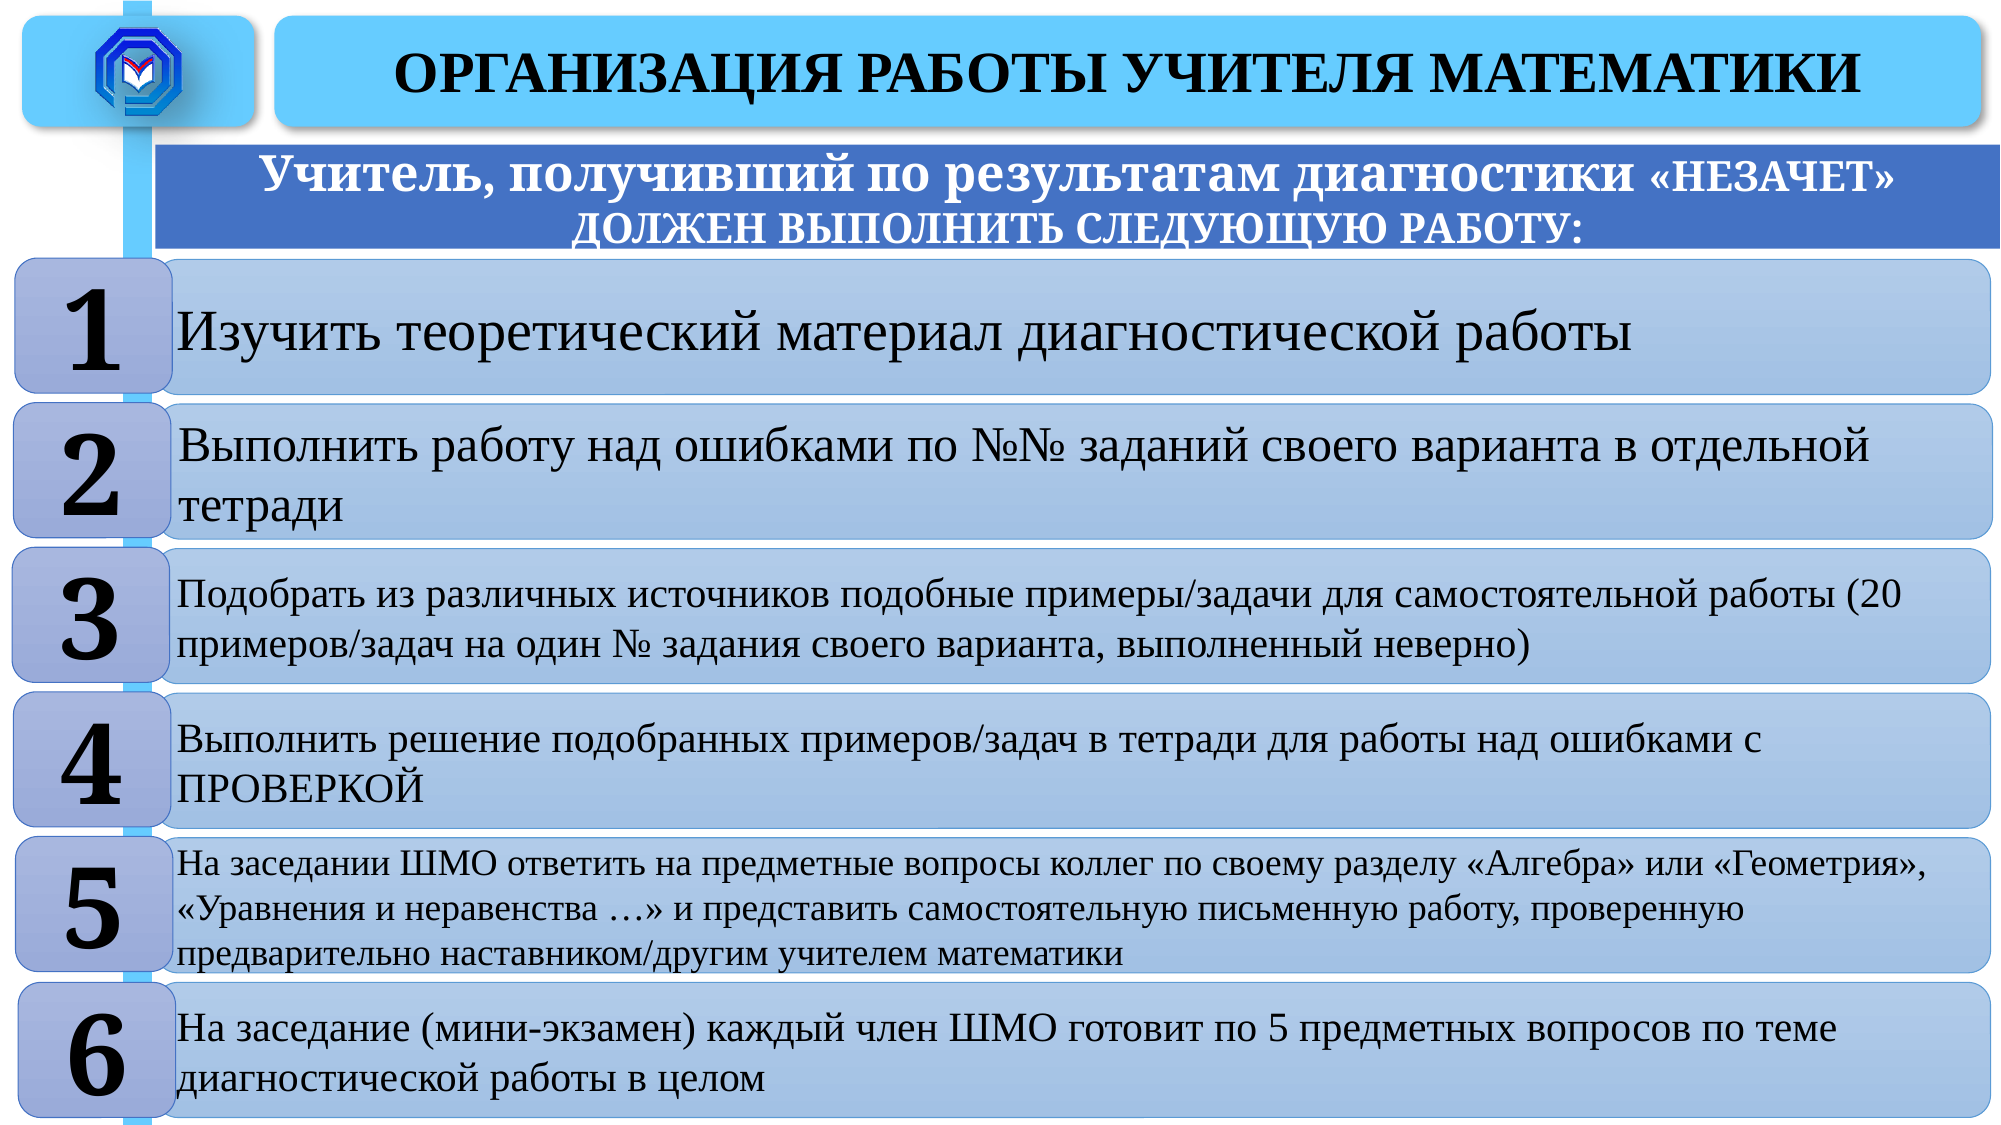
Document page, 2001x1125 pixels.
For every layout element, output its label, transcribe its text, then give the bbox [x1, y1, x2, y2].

picture [91, 23, 186, 119]
text_box 6 [17, 981, 177, 1119]
text_box 4 [12, 691, 172, 828]
text_box Изучить теоретический материал диагностической работы [163, 258, 1992, 396]
text_box На заседание (мини-экзамен) каждый член ШМО готовит по 5 предметных вопросов по теме диагностической работы в целом [166, 981, 1992, 1119]
text_box 2 [12, 402, 172, 539]
text_box Подобрать из различных источников подобные примеры/задачи для самостоятельной работы (20 примеров/задач на один № задания своего варианта, выполненный неверно) [162, 548, 1992, 685]
text_box 3 [11, 546, 171, 683]
text_box 1 [14, 257, 173, 394]
title ОРГАНИЗАЦИЯ РАБОТЫ УЧИТЕЛЯ МАТЕМАТИКИ [295, 27, 1961, 120]
text_box Выполнить решение подобранных примеров/задач в тетради для работы над ошибками с ПРОВЕРКОЙ [162, 692, 1992, 829]
text_box 5 [14, 835, 174, 973]
text_box На заседании ШМО ответить на предметные вопросы коллег по своему разделу «Алгебра» или «Геометрия», «Уравнения и неравенства …» и представить самостоятельную письменную работу, проверенную предварительно наставником/другим учителем математики [164, 837, 1992, 974]
text_box Выполнить работу над ошибками по №№ заданий своего варианта в отдельной тетради [163, 403, 1994, 540]
text_box Учитель, получивший по результатам диагностики «НЕЗАЧЕТ» ДОЛЖЕН ВЫПОЛНИТЬ СЛЕДУЮЩУЮ РАБОТУ: [154, 143, 2000, 250]
